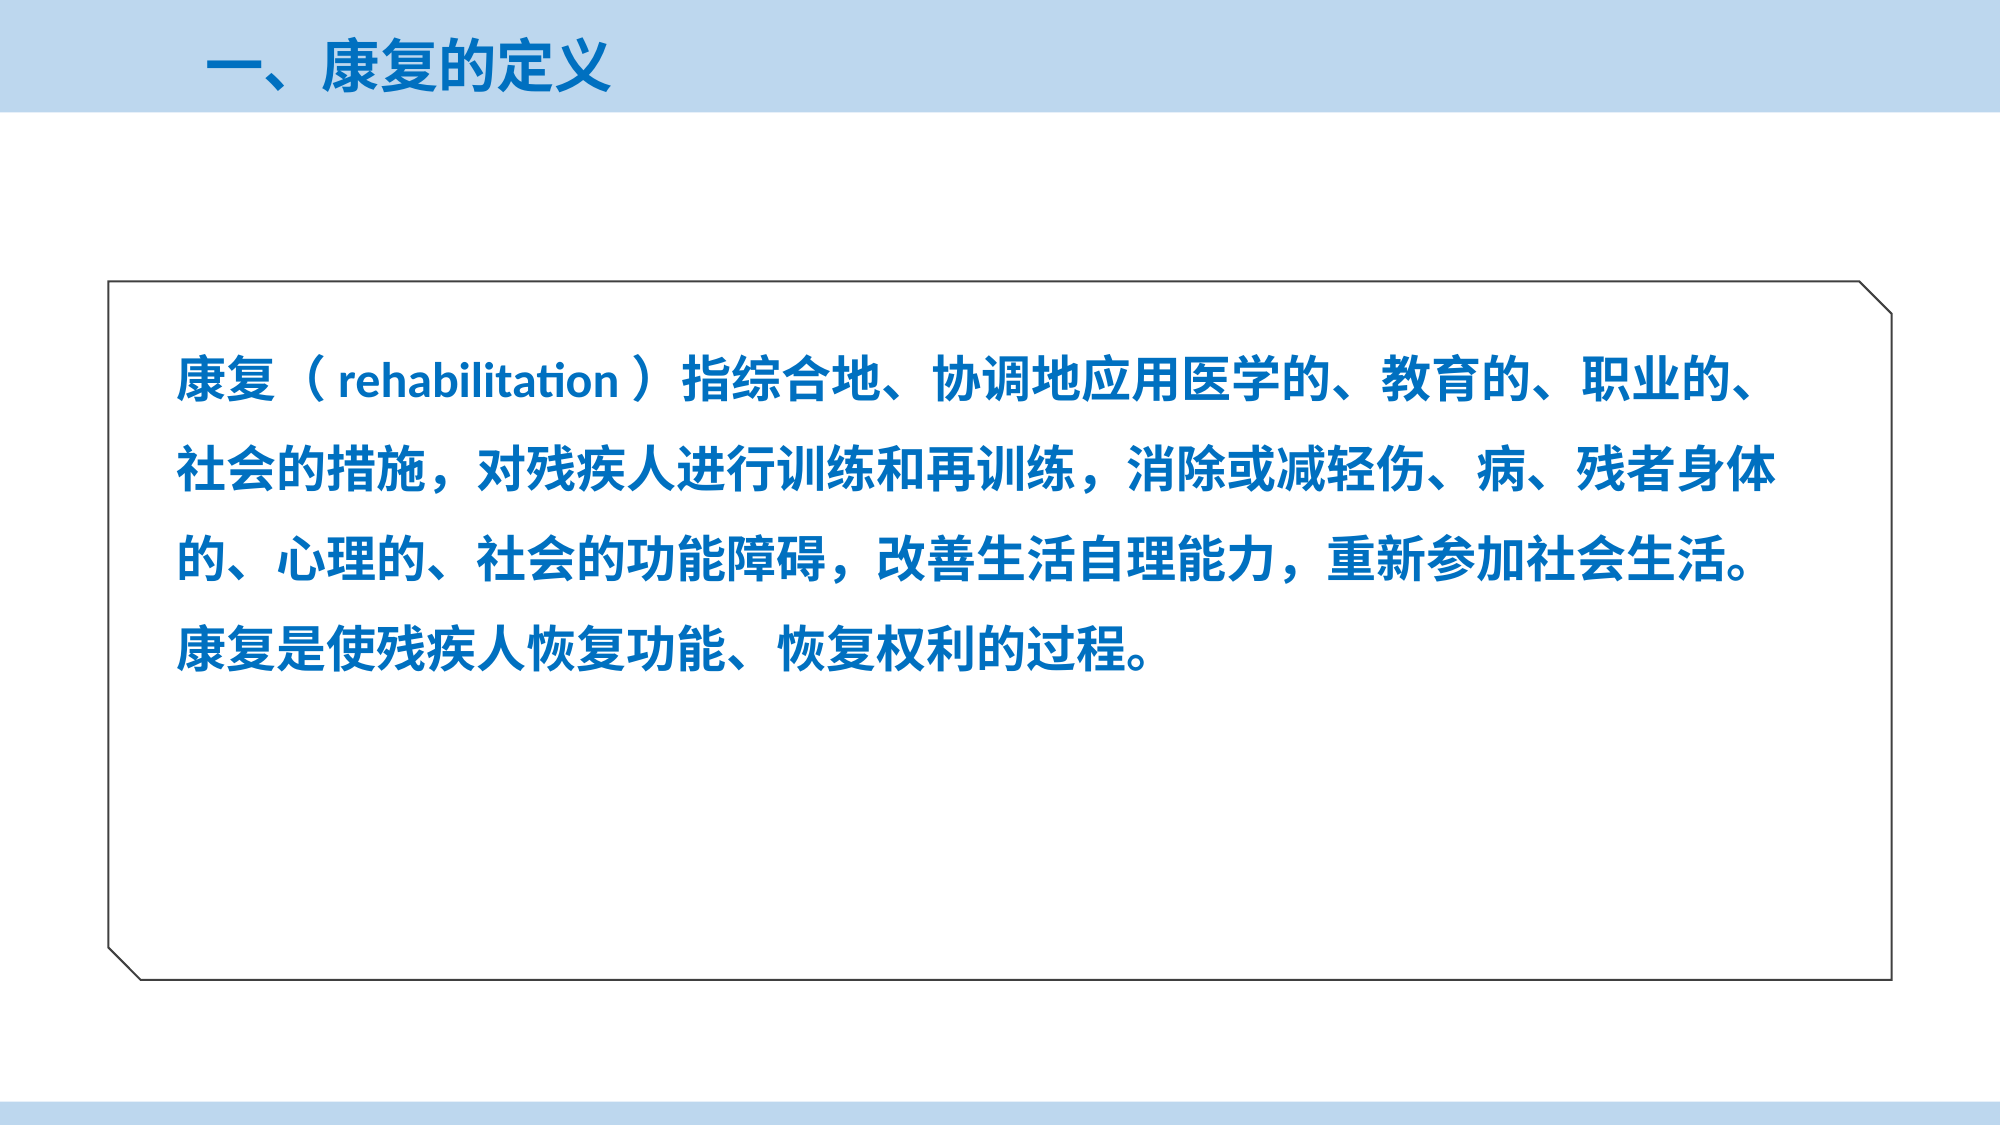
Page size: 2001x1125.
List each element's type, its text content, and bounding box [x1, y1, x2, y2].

text_box [107, 280, 1893, 981]
text_box 一、康复的定义 [108, 21, 710, 176]
text_box 康复（rehabilitation）指综合地、协调地应用医学的、教育的、职业的、社会的措施，对残疾人进行训练和再训练，消除或减轻伤、病、残者身体的、心理的、社会的功能障碍，改善生活自理能力，重新参加社会生活。康复是使残疾人恢复功能、恢复权利的过程。 [161, 310, 1793, 600]
text_box [128, 600, 1833, 736]
